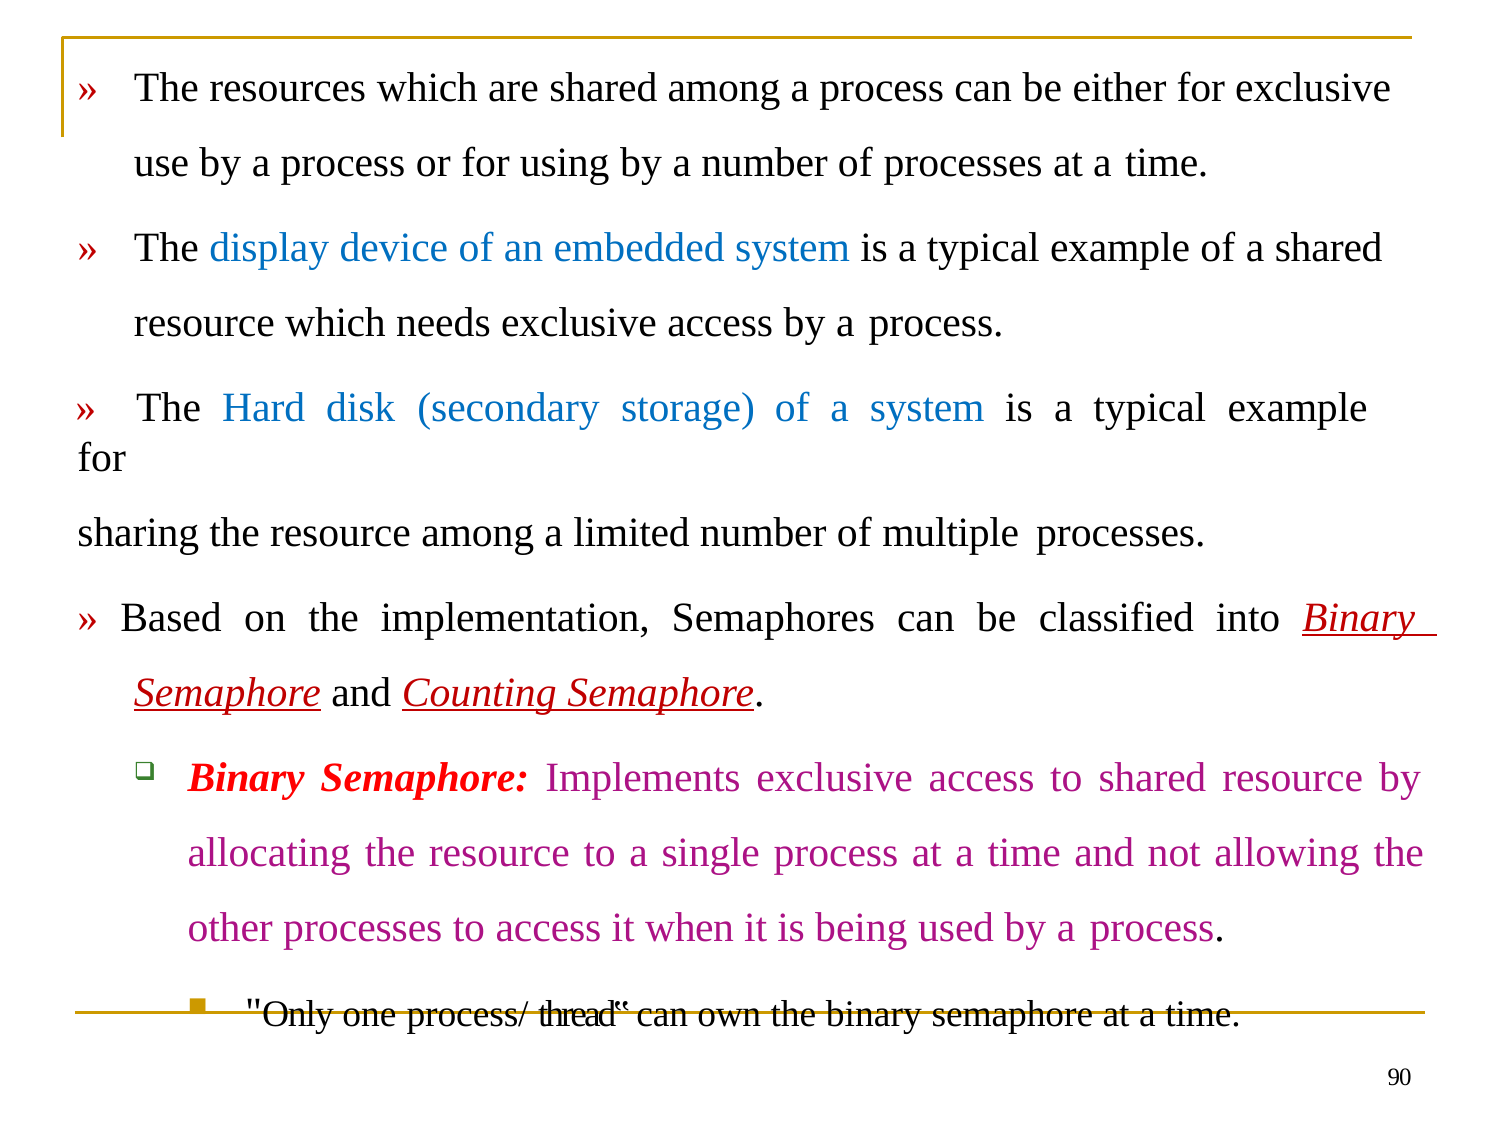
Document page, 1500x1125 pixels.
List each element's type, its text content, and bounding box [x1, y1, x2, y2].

text_box » The resources which are shared among a process can be either for exclusive use by a process or for using by a number of processes at a time. » The display device of an embedded system is a typical example of a shared resource which needs exclusive access by a process. » The Hard disk (secondary storage) of a system is a typical example for sharing the resource among a limited number of multiple processes. » Based on the implementation, Semaphores can be classified into Binary Semaphore and Counting Semaphore. Binary Semaphore: Implements exclusive access to shared resource by allocating the resource to a single process at a time and not allowing the other processes to access it when it is being used by a process. "Only one process/ thread‟ can own the binary semaphore at a time. [75, 32, 1439, 1035]
slide_number 90 [1381, 1061, 1417, 1125]
